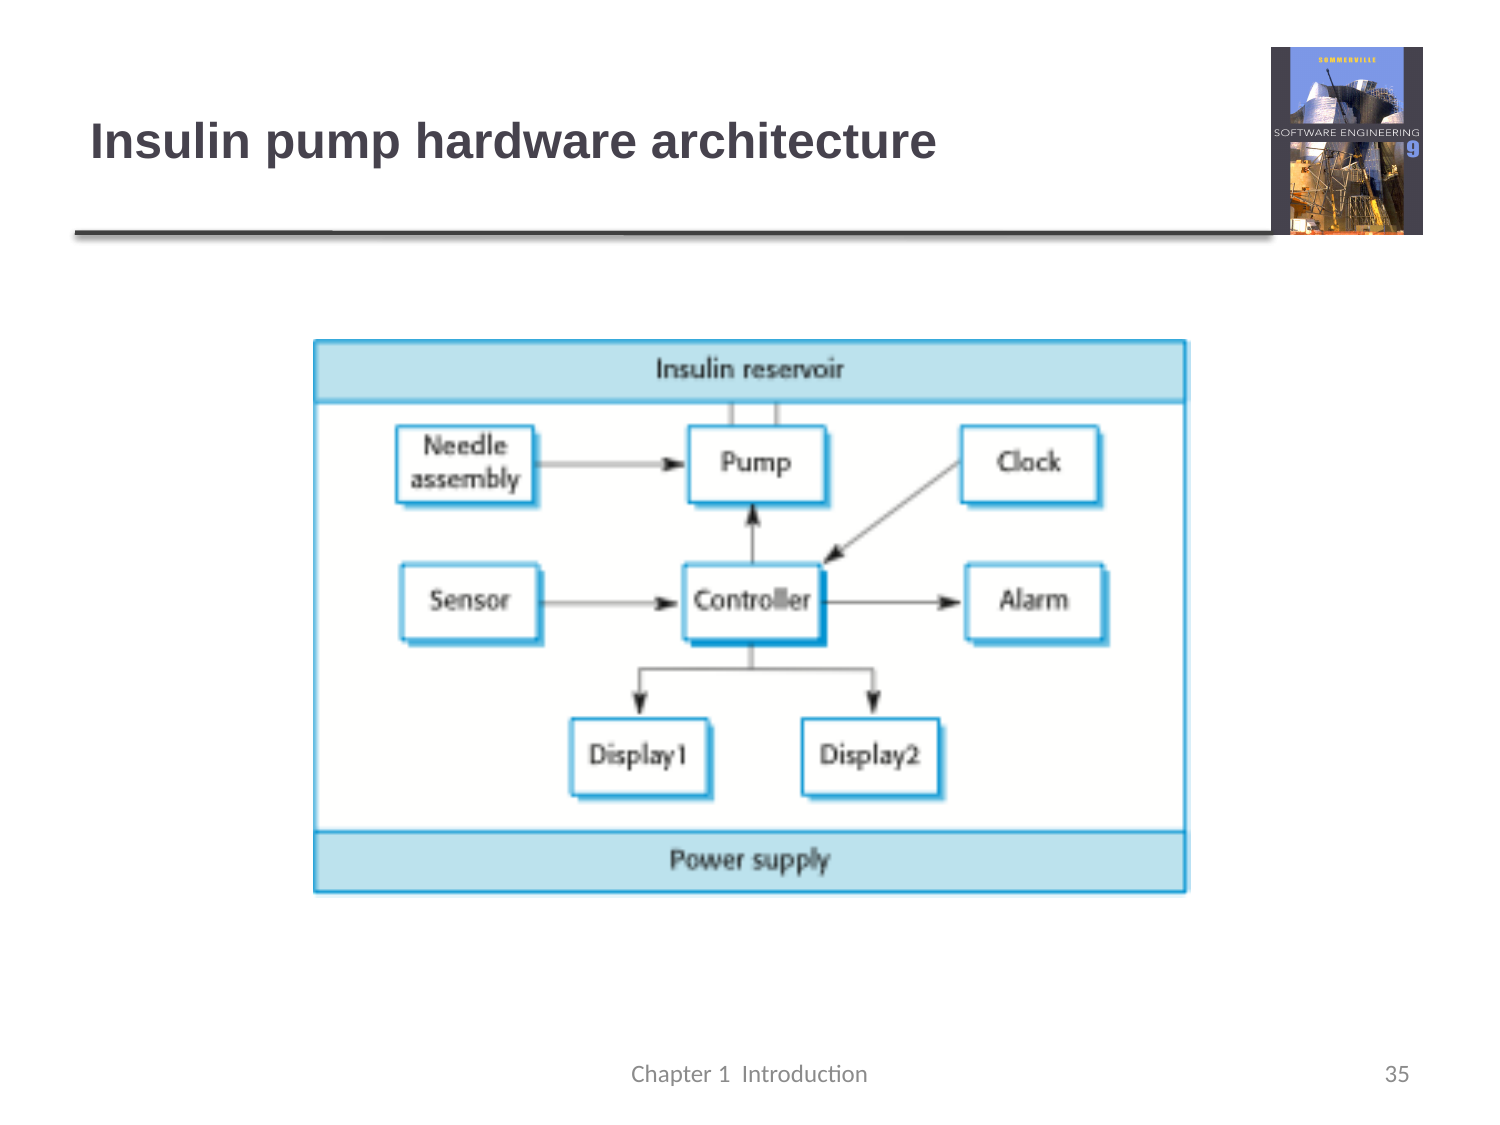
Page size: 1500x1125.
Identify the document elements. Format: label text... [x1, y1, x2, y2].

slide_number 35 [1074, 1042, 1425, 1103]
picture [1272, 47, 1423, 235]
title Insulin pump hardware architecture [74, 44, 1272, 233]
picture [313, 339, 1191, 898]
footer Chapter 1 Introduction [512, 1042, 988, 1103]
